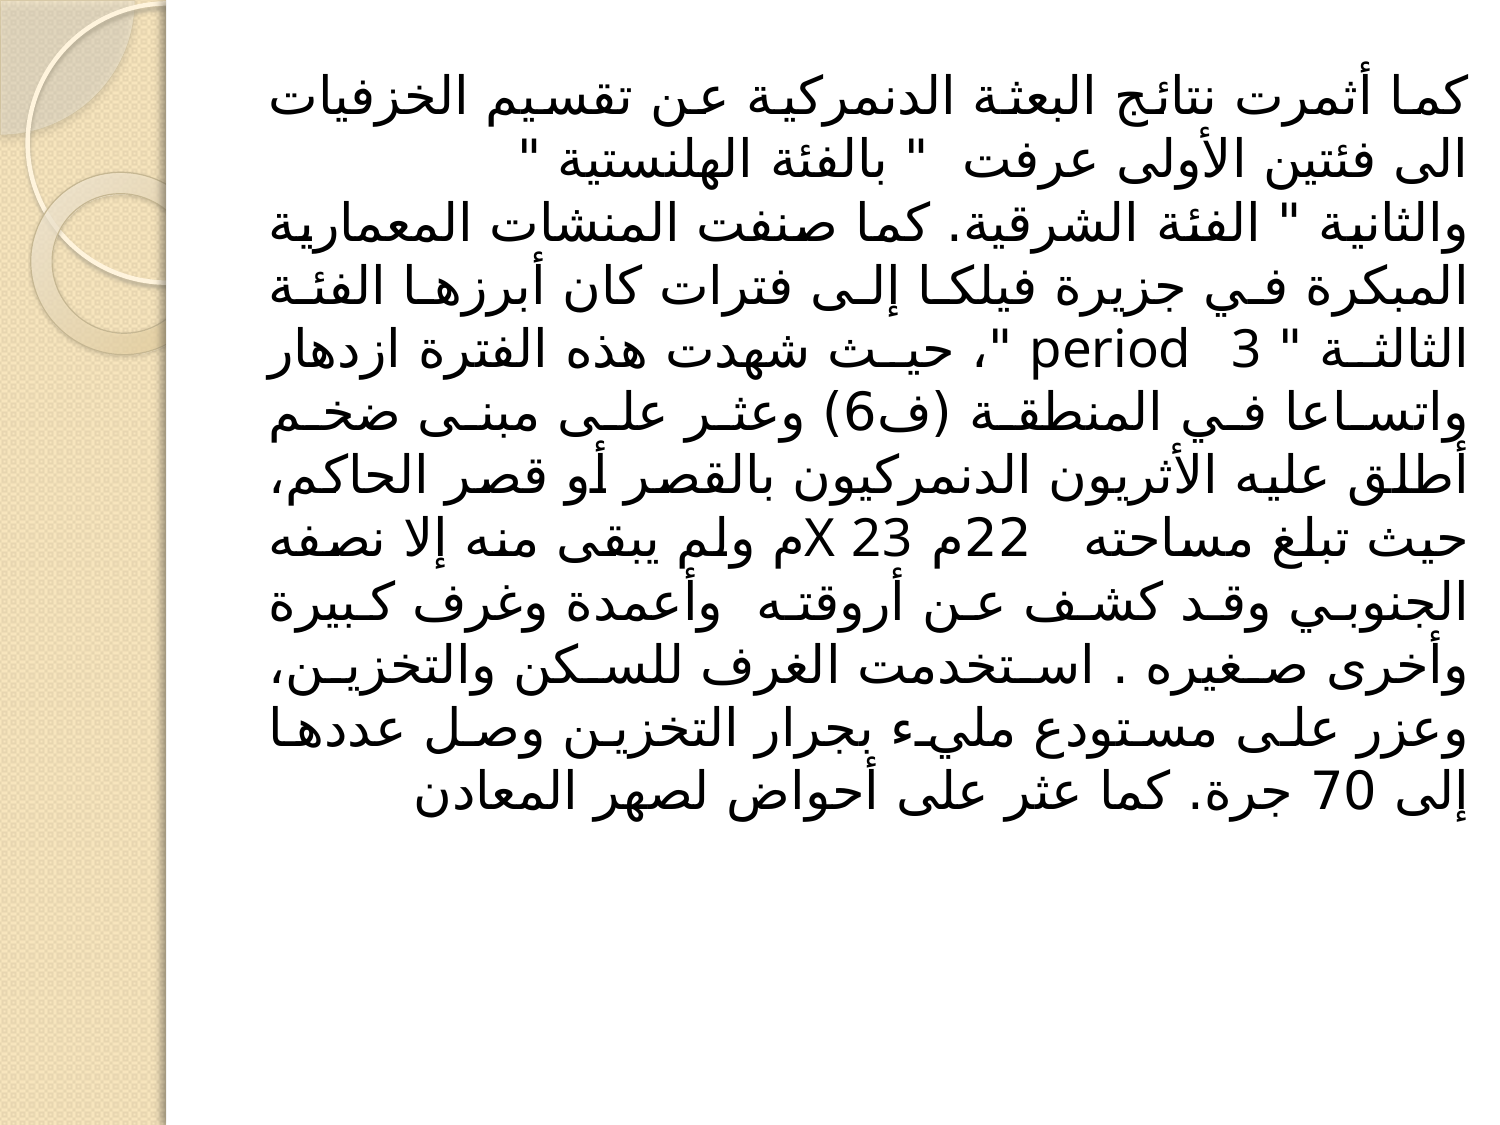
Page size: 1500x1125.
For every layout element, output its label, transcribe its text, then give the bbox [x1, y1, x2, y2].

list كما أثمرت نتائج البعثة الدنمركية عن تقسيم الخزفيات الى فئتين الأولى عرفت " بالفئة الهلنستية " والثانية " الفئة الشرقية. كما صنفت المنشات المعمارية المبكرة في جزيرة فيلكا إلى فترات كان أبرزها الفئة الثالثة " period 3 "، حيث شهدت هذه الفترة ازدهار واتساعا في المنطقة (ف6) وعثر على مبنى ضخم أطلق عليه الأثريون الدنمركيون بالقصر أو قصر الحاكم، حيث تبلغ مساحته 22م X 23م ولم يبقى منه إلا نصفه الجنوبي وقد كشف عن أروقته وأعمدة وغرف كبيرة وأخرى صغيره . استخدمت الغرف للسكن والتخزين، وعزر على مستودع مليء بجرار التخزين وصل عددها إلى 70 جرة. كما عثر على أحواض لصهر المعادن [253, 54, 1484, 843]
